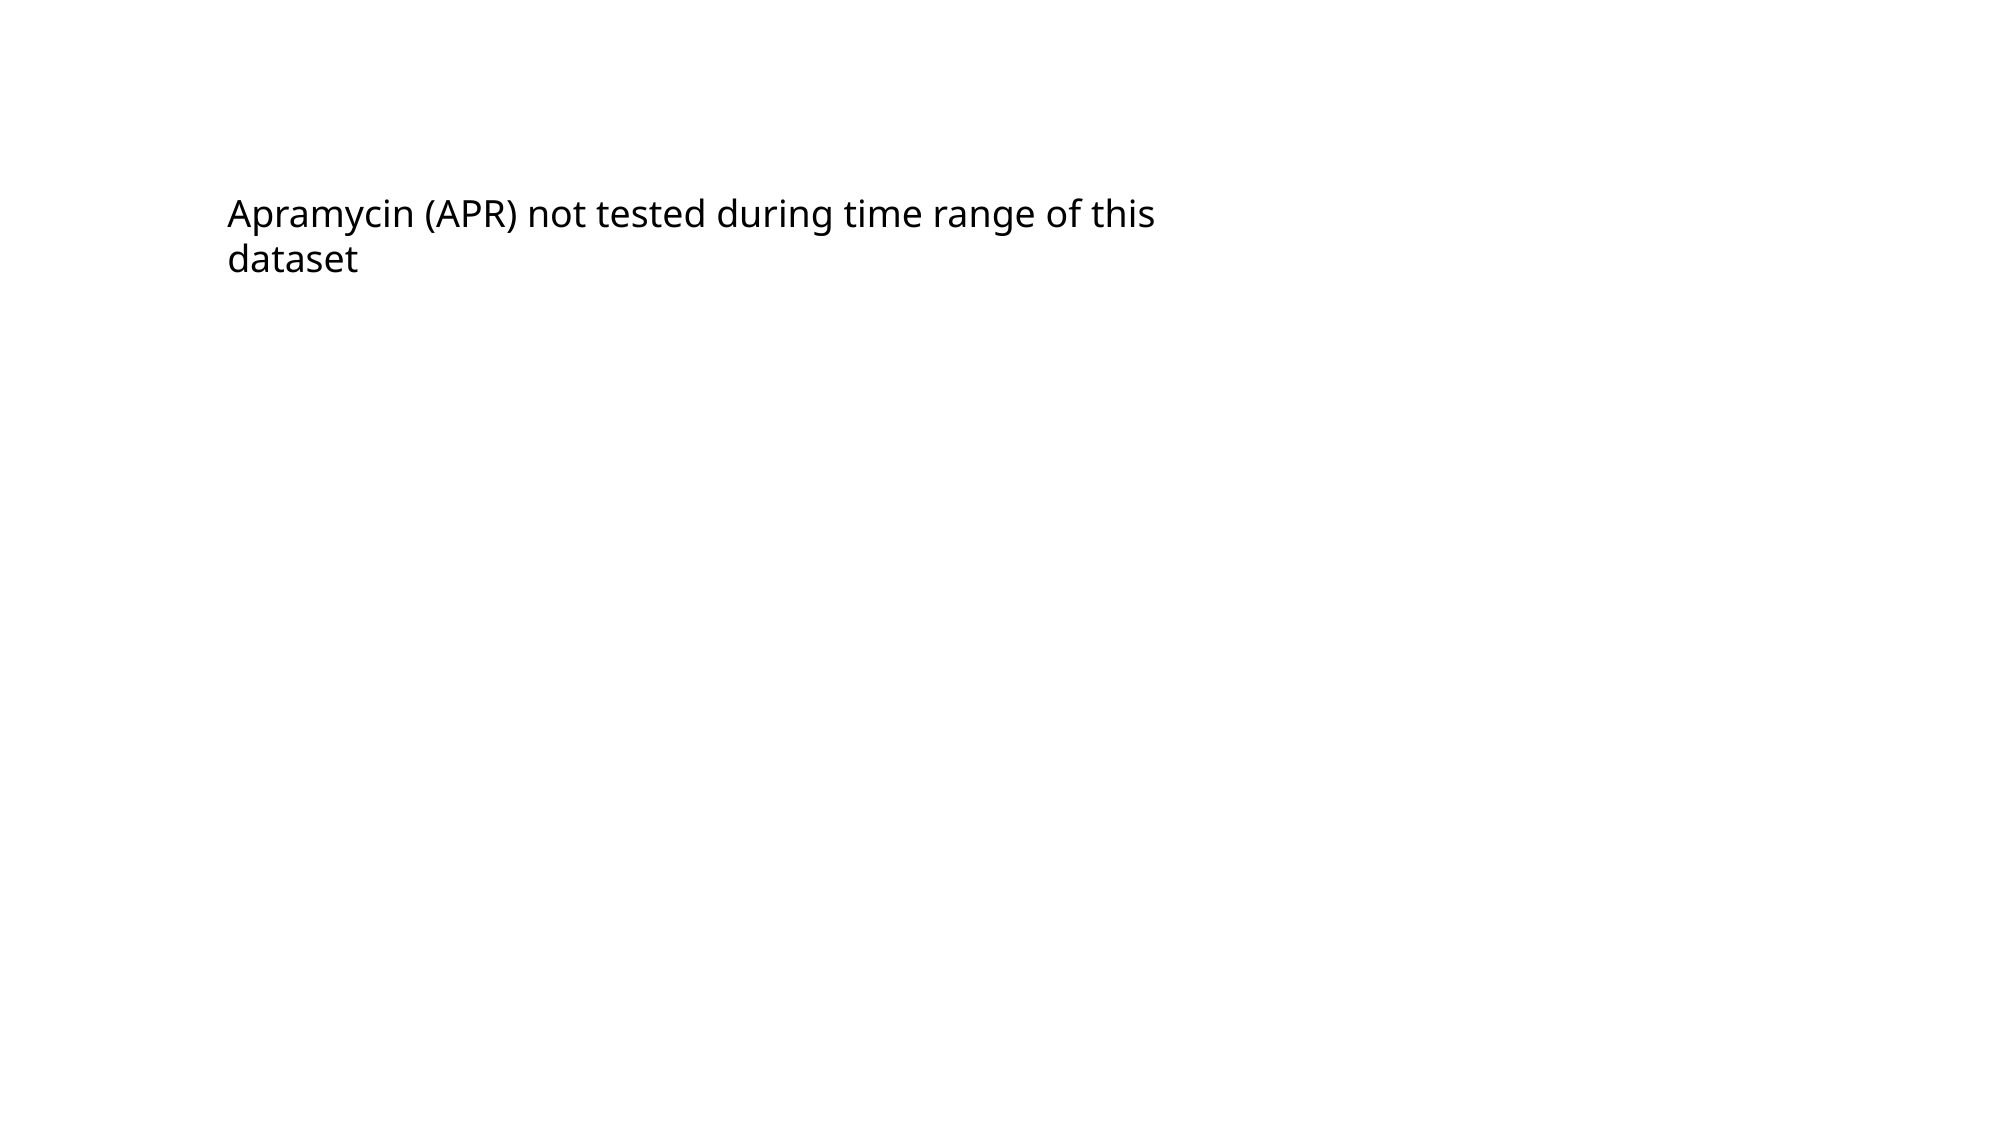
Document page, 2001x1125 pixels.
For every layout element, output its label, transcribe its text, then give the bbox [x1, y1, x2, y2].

text_box Apramycin (APR) not tested during time range of this dataset [212, 182, 1213, 287]
